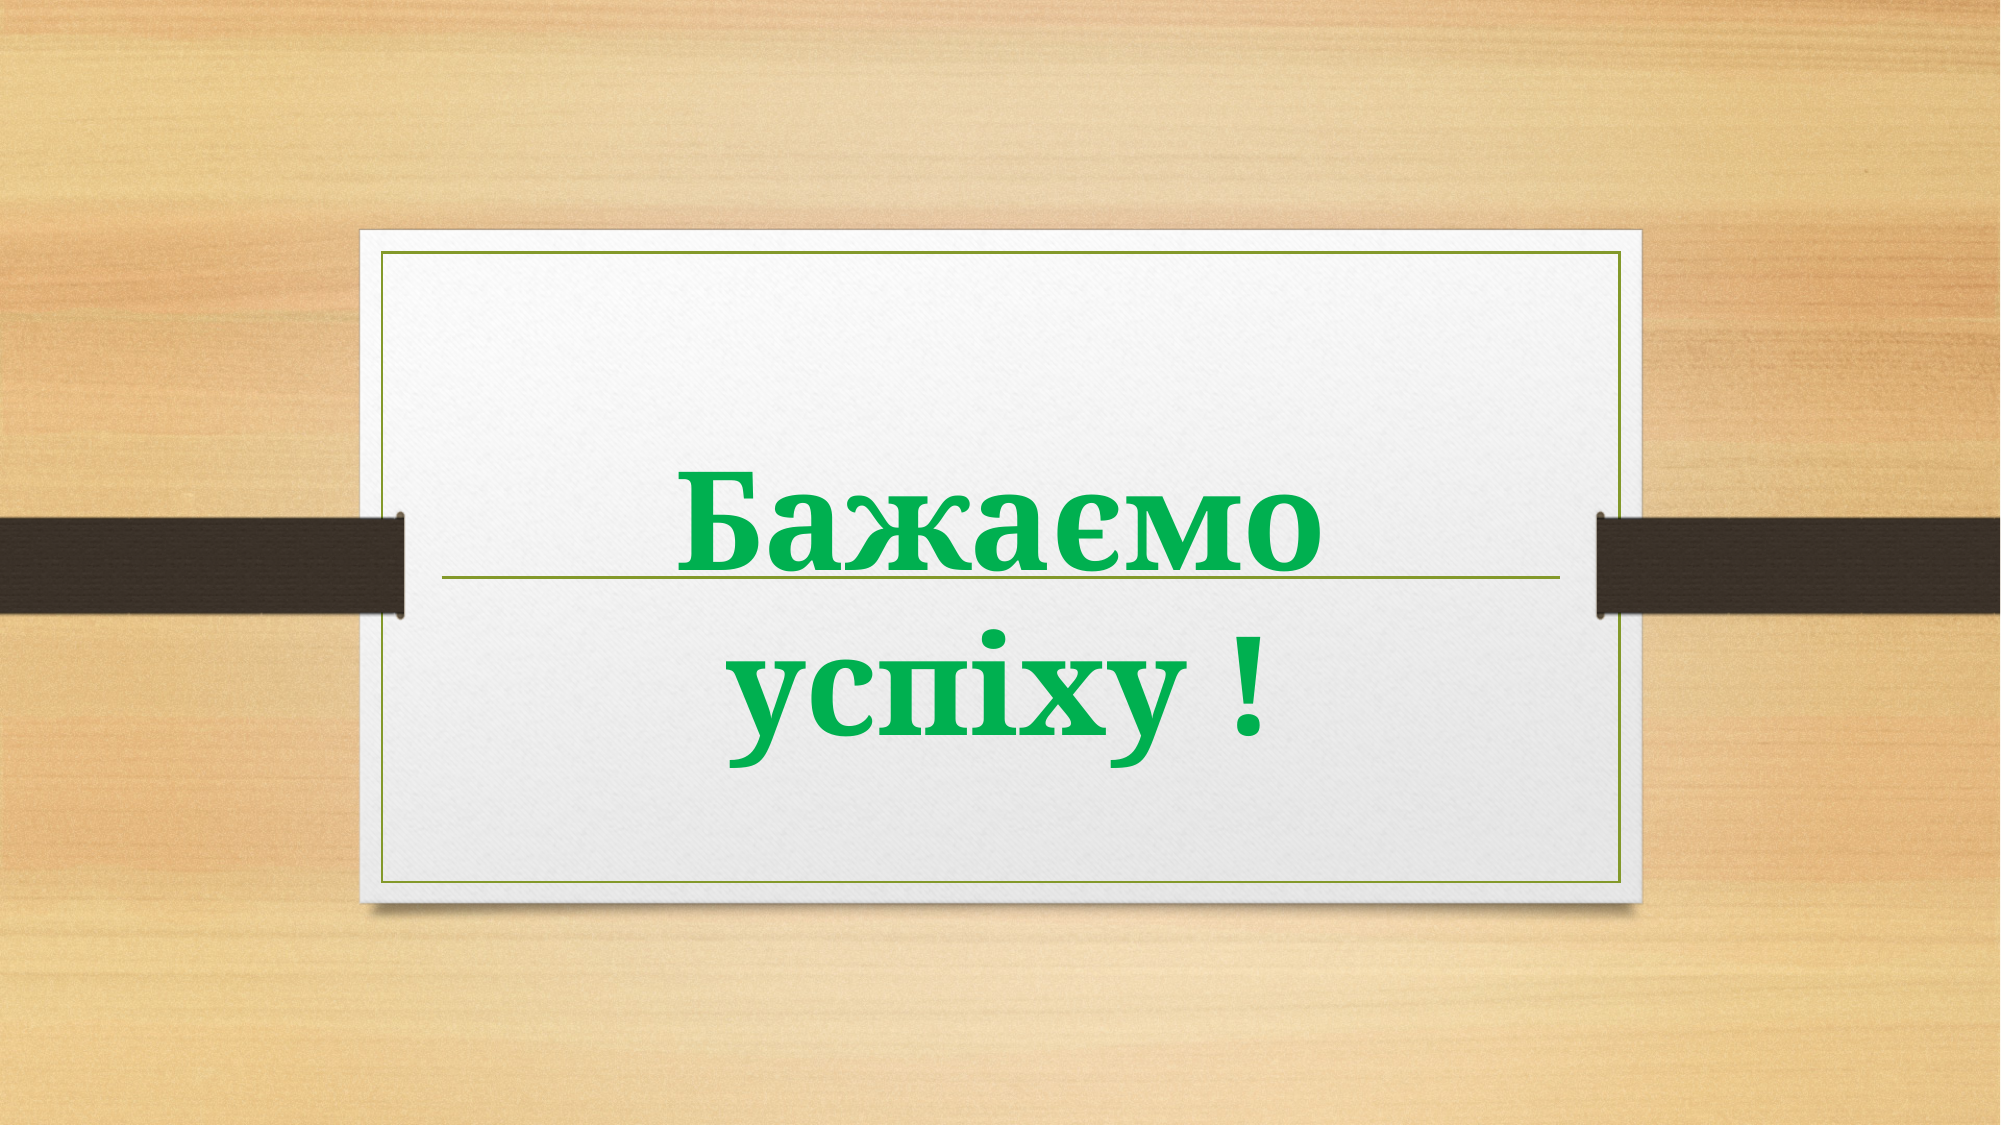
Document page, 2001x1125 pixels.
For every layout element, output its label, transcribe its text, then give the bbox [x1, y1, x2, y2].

picture [0, 0, 2001, 1125]
subtitle Бажаємо успіху ! [441, 425, 1560, 850]
